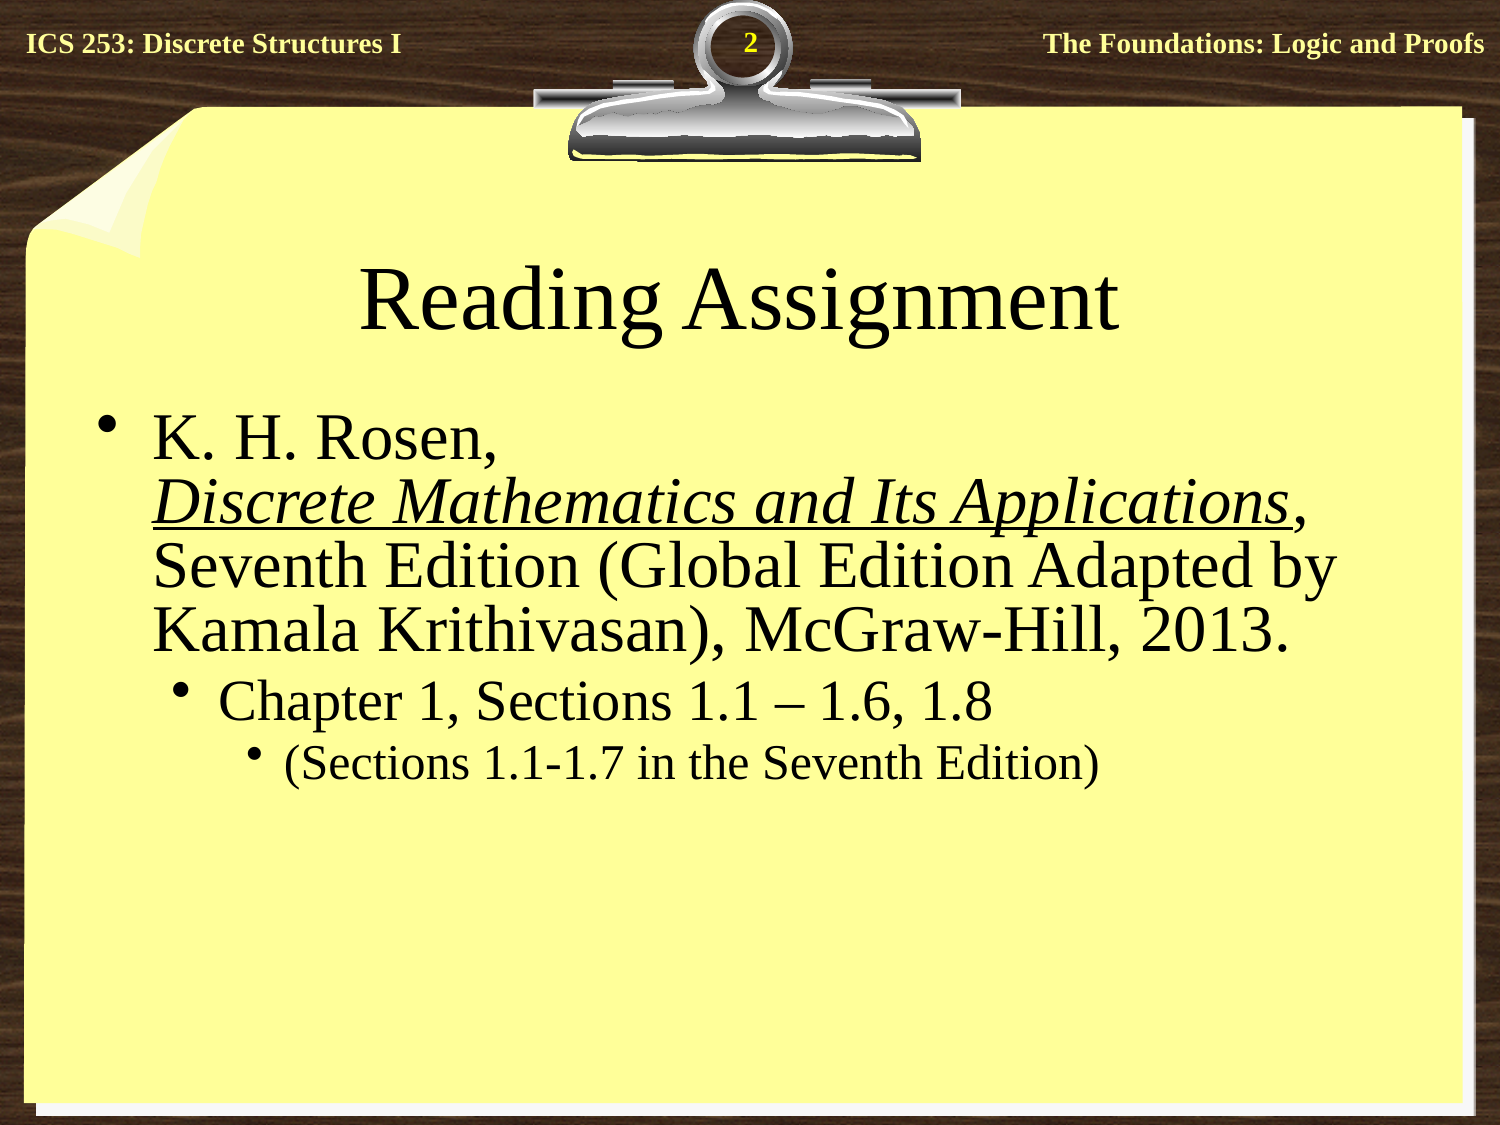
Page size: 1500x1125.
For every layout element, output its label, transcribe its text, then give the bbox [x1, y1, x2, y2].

picture [0, 0, 1500, 1125]
slide_number 2 [704, 11, 774, 71]
picture [723, 71, 763, 78]
title Reading Assignment [77, 199, 1403, 387]
list K. H. Rosen, Discrete Mathematics and Its Applications, Seventh Edition (Global Edition Adapted by Kamala Krithivasan), McGraw-Hill, 2013. Chapter 1, Sections 1.1 – 1.6, 1.8 (Sections 1.1-1.7 in the Seventh Edition) [81, 400, 1405, 975]
